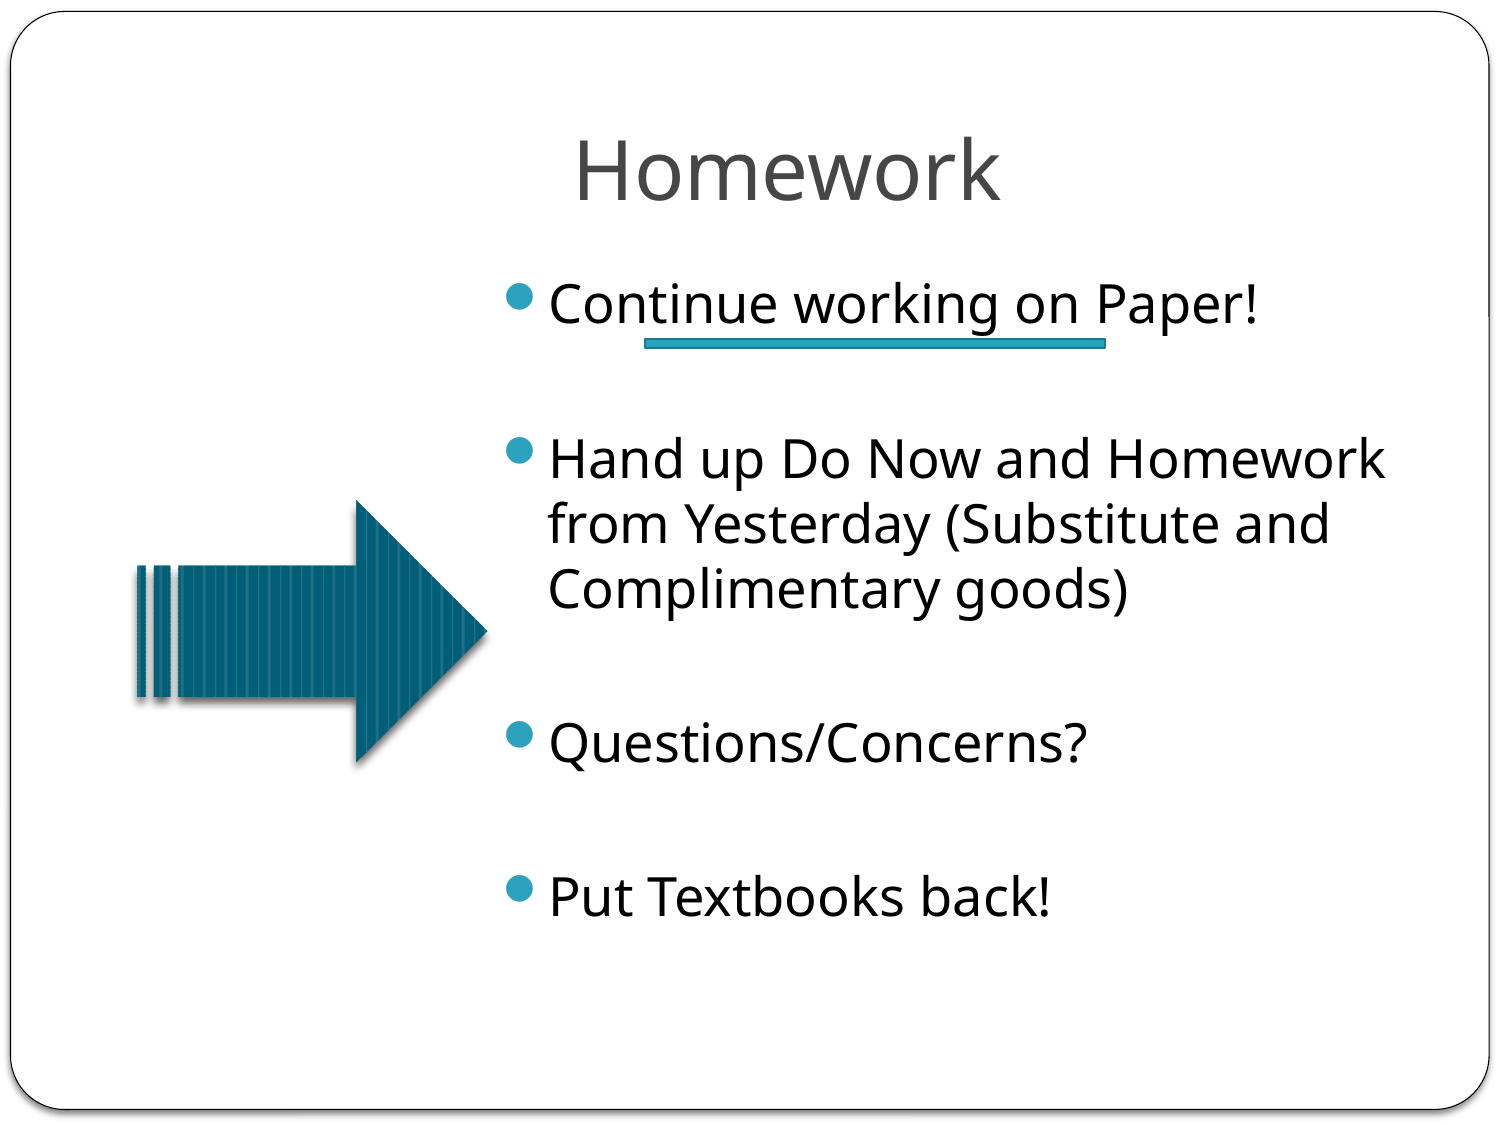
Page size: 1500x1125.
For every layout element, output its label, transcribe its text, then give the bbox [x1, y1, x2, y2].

text_box [644, 338, 1106, 349]
text_box [153, 565, 171, 697]
text_box [137, 565, 146, 697]
title Homework [150, 44, 1425, 233]
list Continue working on Paper! Hand up Do Now and Homework from Yesterday (Substitute and Complimentary goods) Questions/Concerns? Put Textbooks back! [487, 262, 1425, 1000]
text_box [178, 500, 488, 763]
